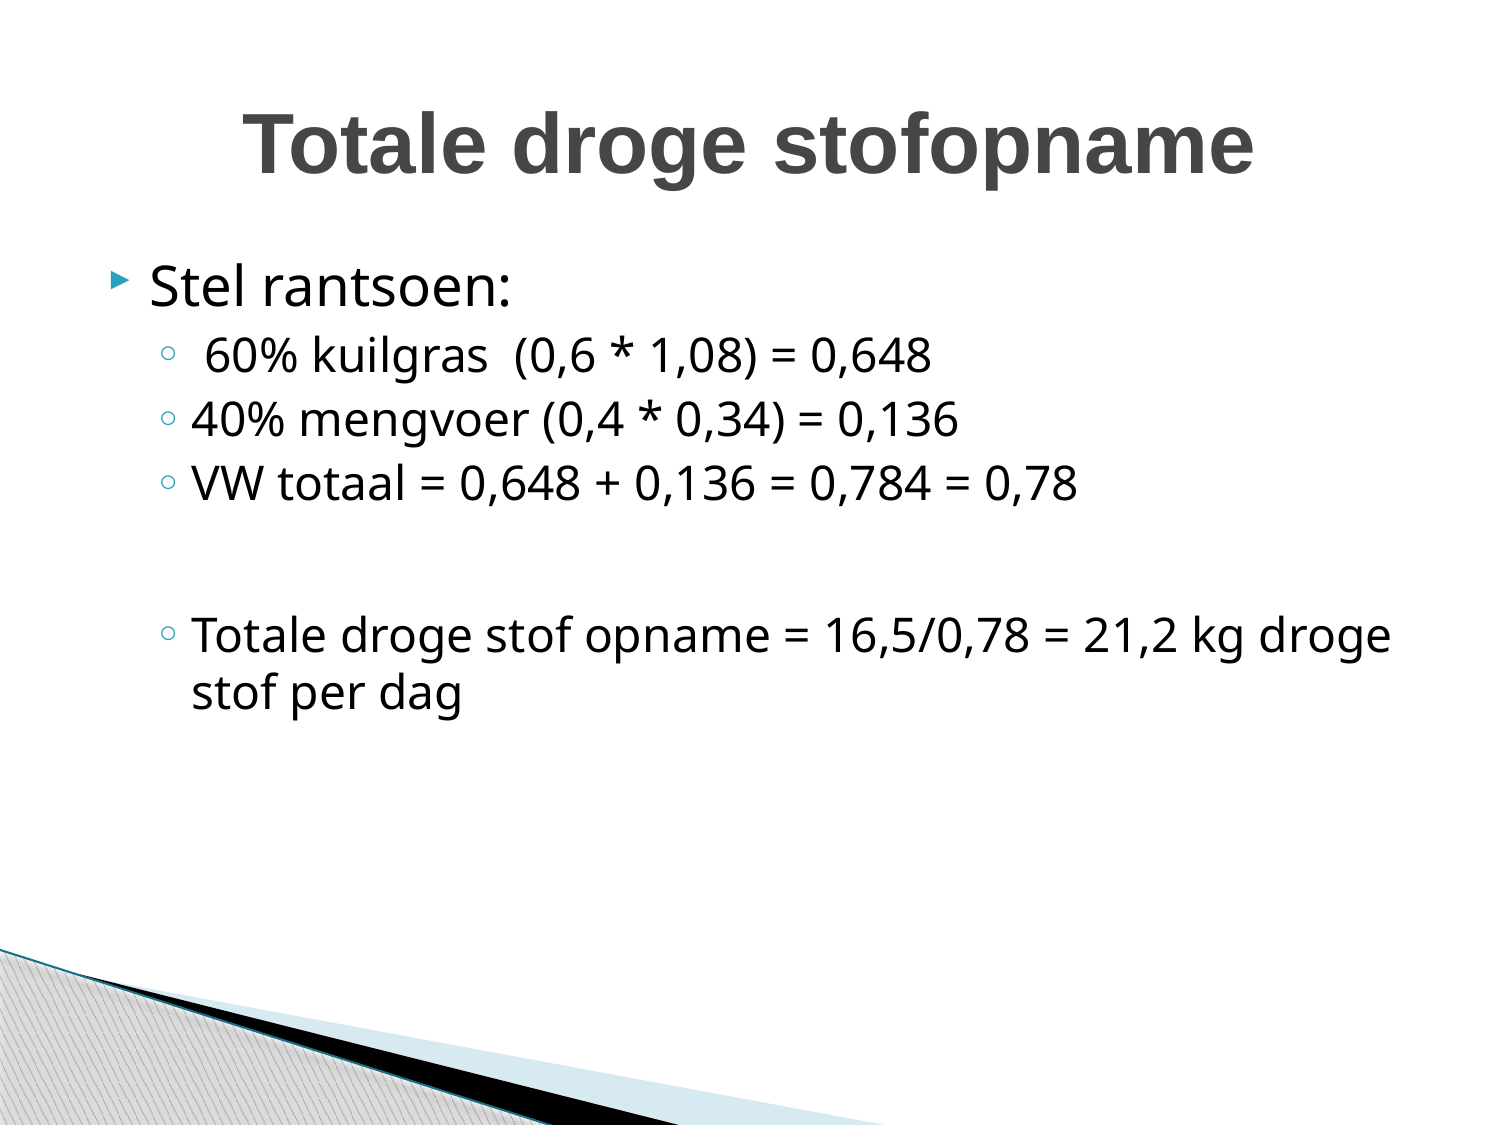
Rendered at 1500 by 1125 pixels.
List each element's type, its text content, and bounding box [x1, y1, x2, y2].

title Totale droge stofopname [75, 45, 1425, 233]
list Stel rantsoen: 60% kuilgras (0,6 * 1,08) = 0,648 40% mengvoer (0,4 * 0,34) = 0,136 VW totaal = 0,648 + 0,136 = 0,784 = 0,78 Totale droge stof opname = 16,5/0,78 = 21,2 kg droge stof per dag [75, 243, 1425, 986]
